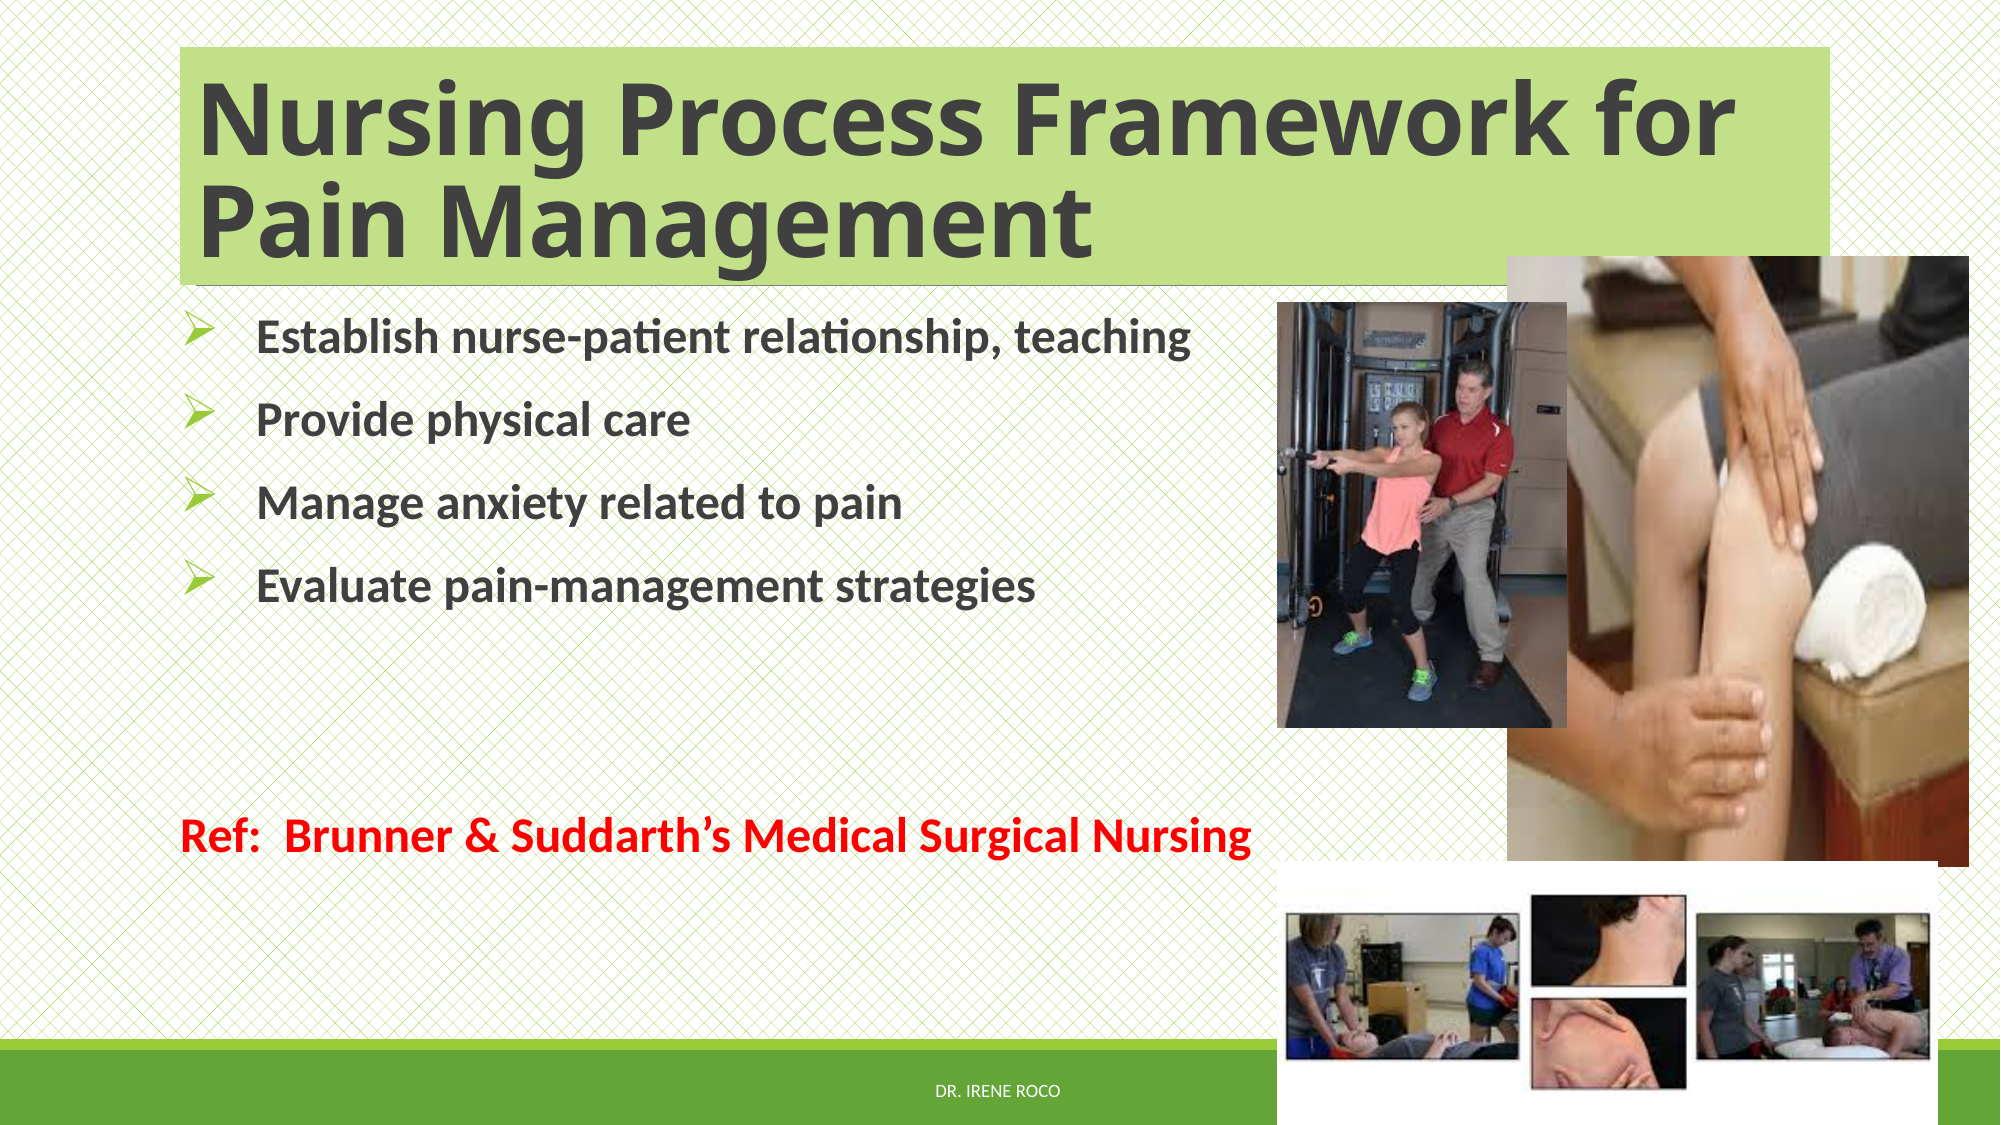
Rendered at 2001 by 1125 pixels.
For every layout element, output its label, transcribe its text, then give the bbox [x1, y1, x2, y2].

picture [1277, 256, 1969, 1125]
footer Dr. Irene Roco [604, 1059, 1274, 1120]
list Establish nurse-patient relationship, teaching Provide physical care Manage anxiety related to pain Evaluate pain-management strategies Ref: Brunner & Suddarth’s Medical Surgical Nursing [180, 302, 1504, 963]
title Nursing Process Framework for Pain Management [180, 47, 1830, 285]
